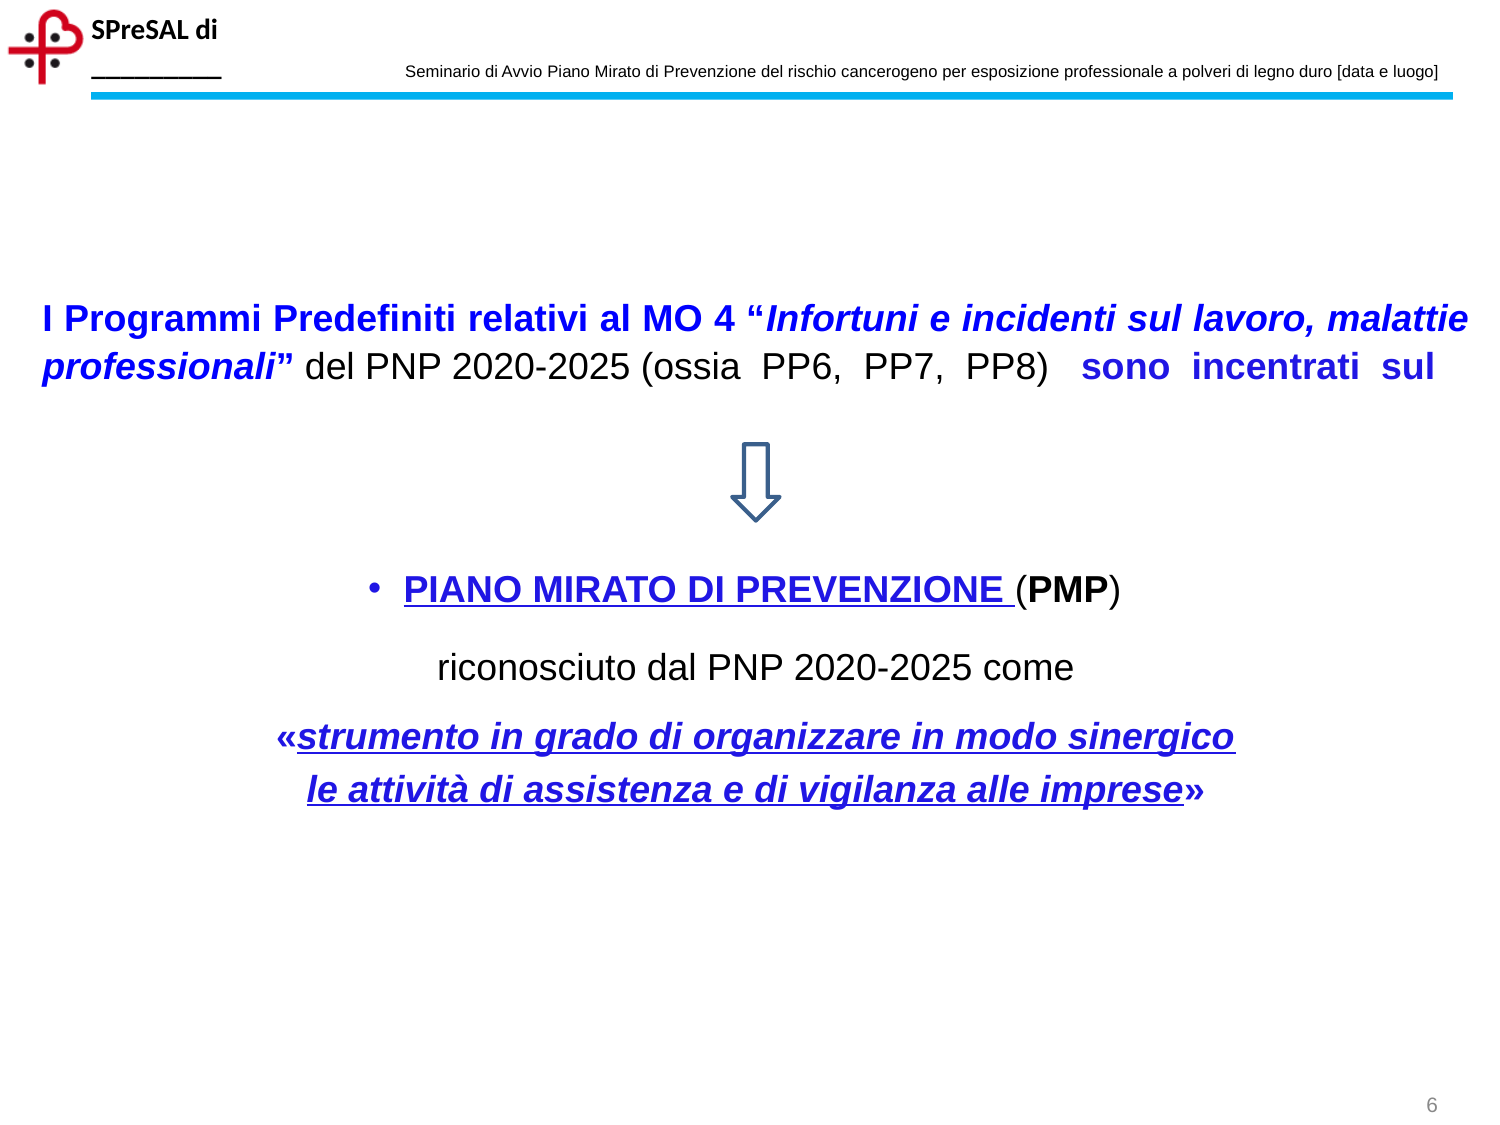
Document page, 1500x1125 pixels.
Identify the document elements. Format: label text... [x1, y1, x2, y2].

text_box SPreSAL di _________ [95, 3, 254, 89]
text_box [95, 92, 1453, 100]
text_box [730, 442, 782, 523]
picture [0, 0, 91, 100]
text_box Seminario di Avvio Piano Mirato di Prevenzione del rischio cancerogeno per esposizione professionale a polveri di legno duro [data e luogo] [383, 53, 1462, 89]
slide_number 6 [1399, 1082, 1453, 1125]
text_box I Programmi Predefiniti relativi al MO 4 “Infortuni e incidenti sul lavoro, malattie professionali” del PNP 2020-2025 (ossia PP6, PP7, PP8) sono incentrati sul PIANO MIRATO DI PREVENZIONE (PMP) riconosciuto dal PNP 2020-2025 come «strumento in grado di organizzare in modo sinergico le attività di assistenza e di vigilanza alle imprese» [27, 238, 1484, 976]
